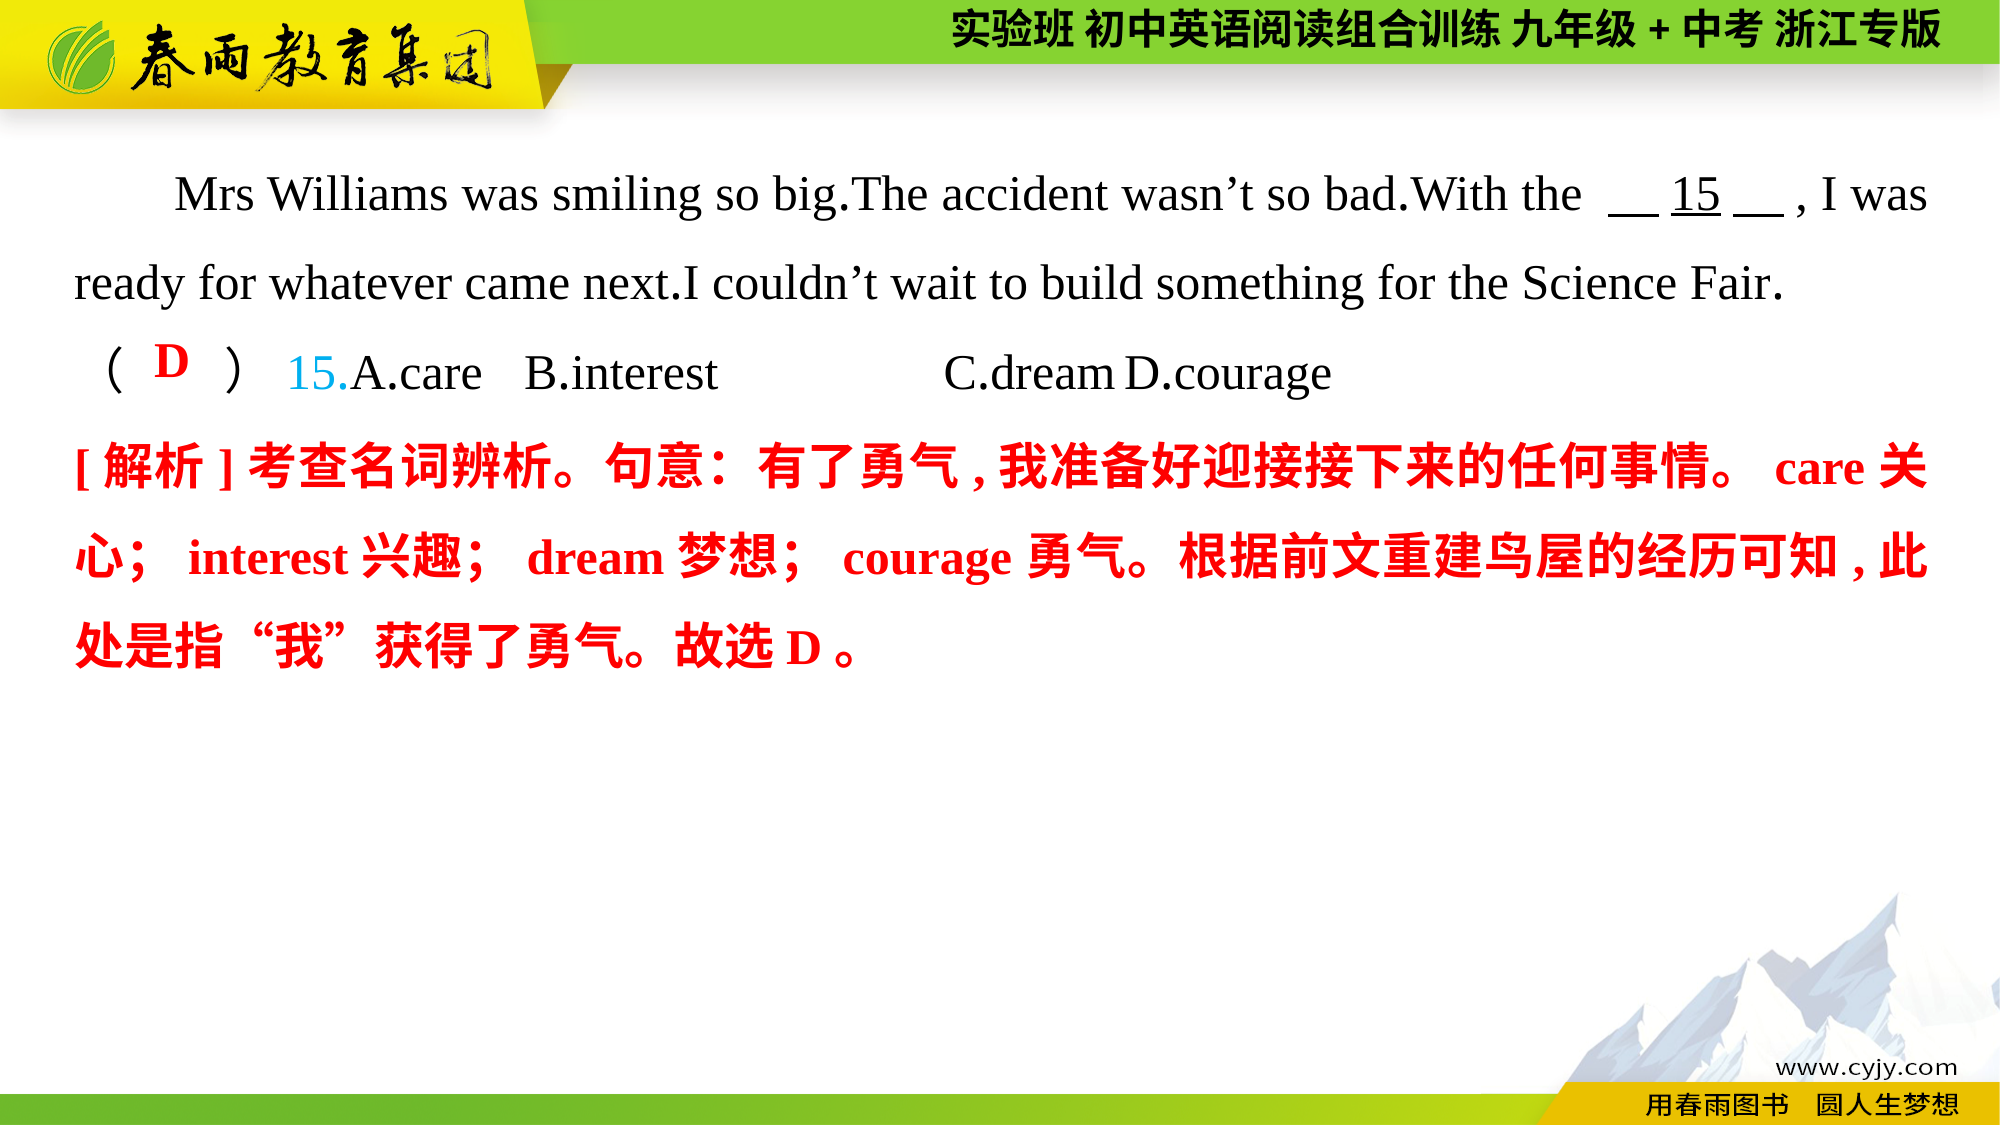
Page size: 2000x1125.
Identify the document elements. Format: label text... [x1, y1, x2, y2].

text_box D [139, 320, 206, 396]
picture [0, 0, 2000, 1125]
text_box [解析]考查名词辨析。句意：有了勇气,我准备好迎接接下来的任何事情。care关心；interest兴趣；dream梦想；courage勇气。根据前文重建鸟屋的经历可知,此处是指“我”获得了勇气。故选D。 [59, 397, 1944, 683]
list Mrs Williams was smiling so big.The accident wasn’t so bad.With the 15 , I was ready for whatever came next.I couldn’t wait to build something for the Science Fair. （ ）15.A.care B.interest C.dream D.courage [59, 122, 1944, 397]
